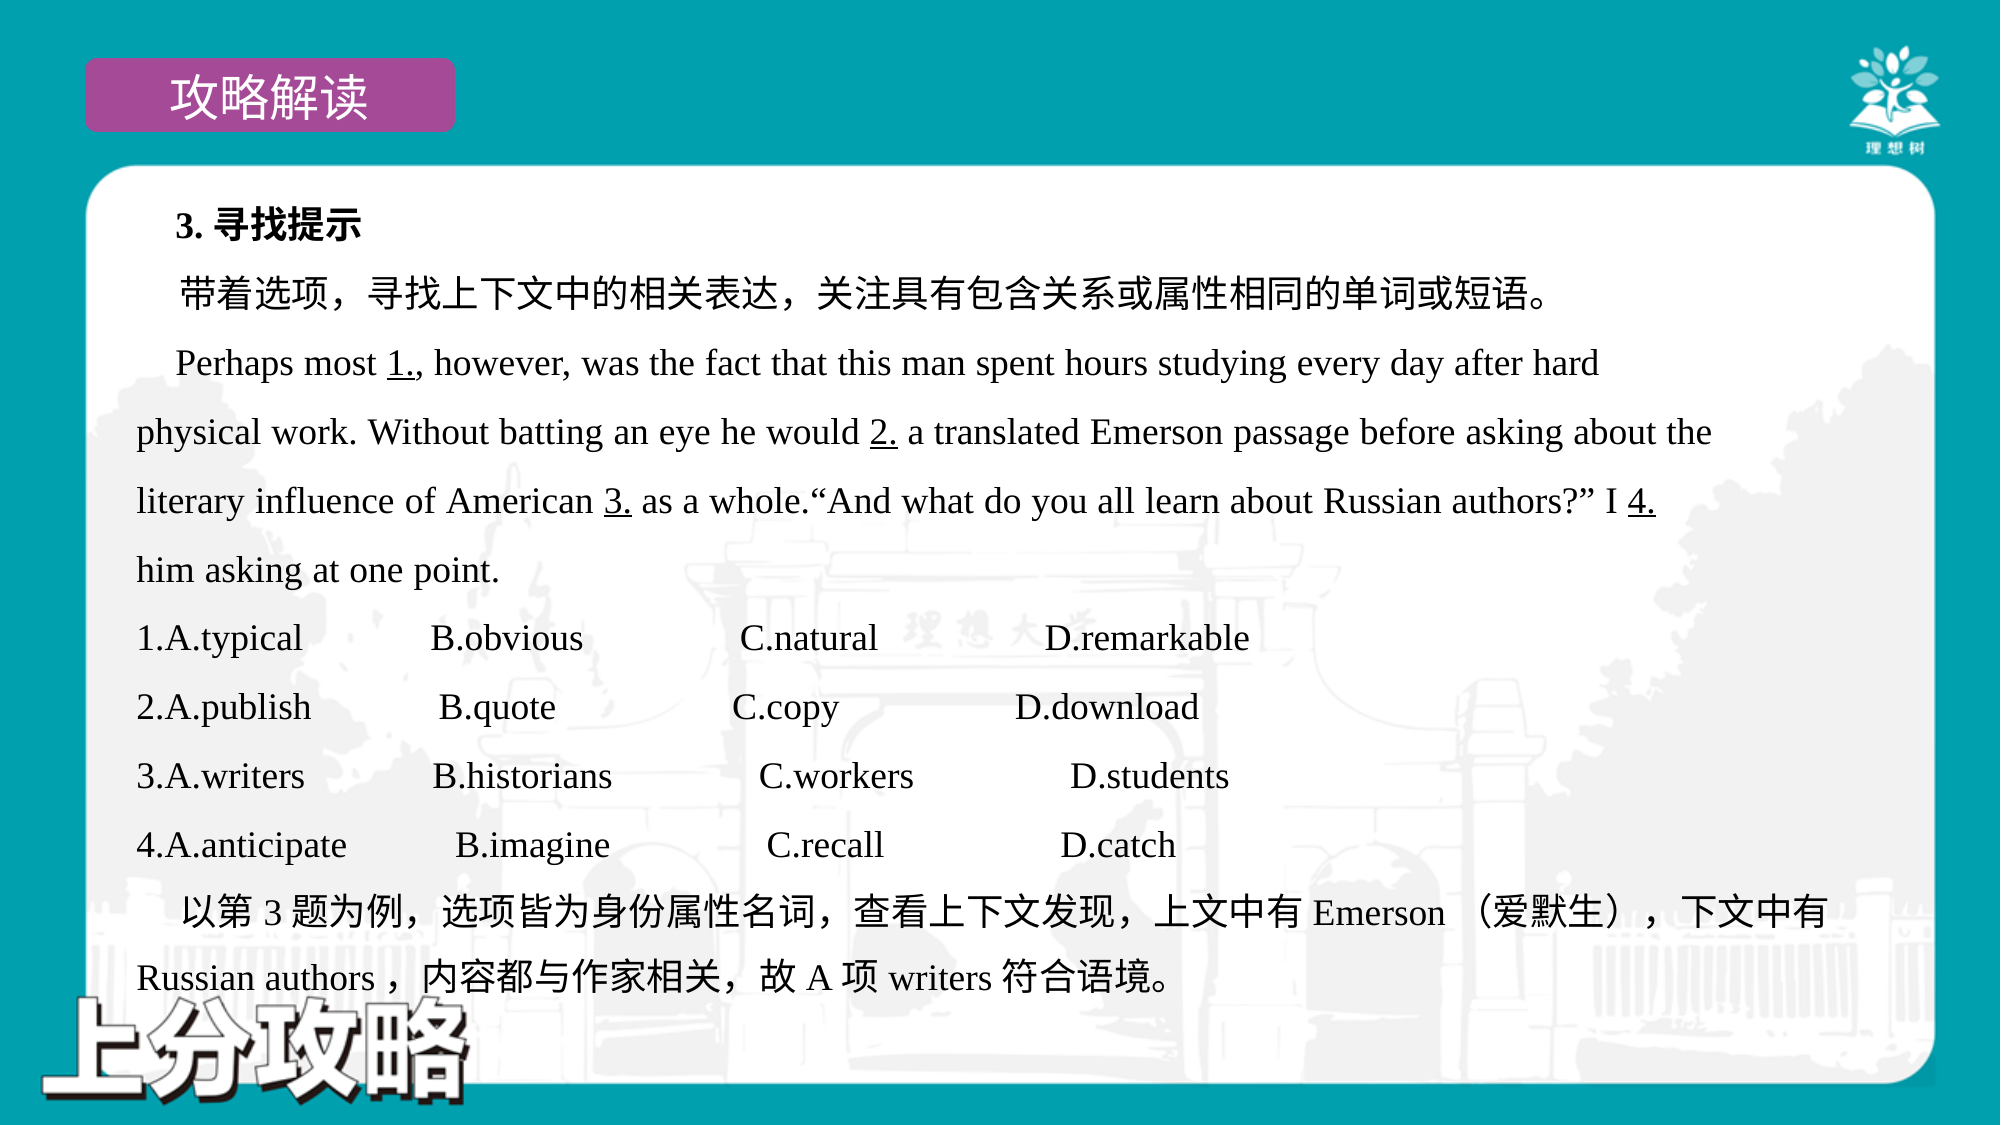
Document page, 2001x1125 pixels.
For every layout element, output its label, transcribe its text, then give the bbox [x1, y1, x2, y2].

text_box 3.寻找提示 带着选项，寻找上下文中的相关表达，关注具有包含关系或属性相同的单词或短语。 Perhaps most 1., however, was the fact that this man spent hours studying every day after hard physical work. Without batting an eye he would 2. a translated Emerson passage before asking about the literary influence of American 3. as a whole.“And what do you all learn about Russian authors?” I 4. him asking at one point. 1.A.typical B.obvious C.natural D.remarkable 2.A.publish B.quote C.copy D.download 3.A.writers B.historians C.workers D.students 4.A.anticipate B.imagine C.recall D.catch 以第3题为例，选项皆为身份属性名词，查看上下文发现，上文中有Emerson（爱默生），下文中有 Russian authors，内容都与作家相关，故A项writers符合语境。#1.1.4.5 [136, 177, 1865, 991]
picture [0, 0, 2000, 1125]
